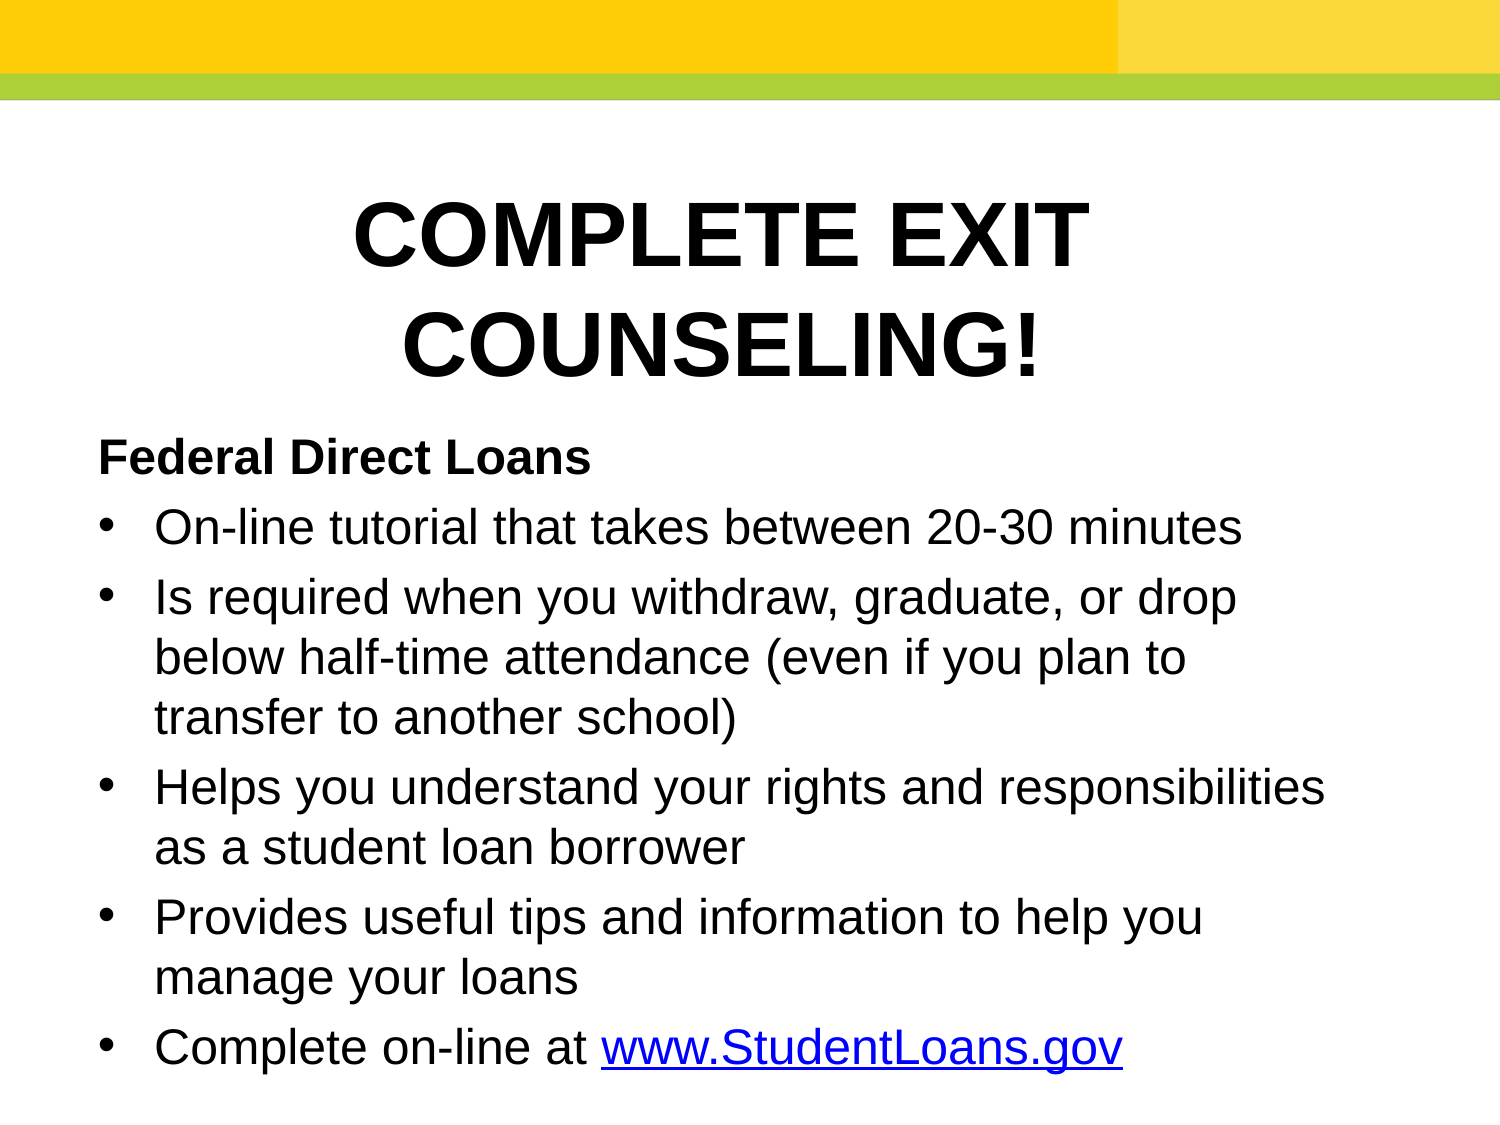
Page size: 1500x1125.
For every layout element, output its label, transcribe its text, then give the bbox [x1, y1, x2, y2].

title COMPLETE EXIT COUNSELING! [141, 164, 1304, 406]
picture [0, 0, 1500, 1125]
subtitle Federal Direct Loans On-line tutorial that takes between 20-30 minutes Is required when you withdraw, graduate, or drop below half-time attendance (even if you plan to transfer to another school) Helps you understand your rights and responsibilities as a student loan borrower Provides useful tips and information to help you manage your loans Complete on-line at www.StudentLoans.gov [82, 417, 1368, 1064]
